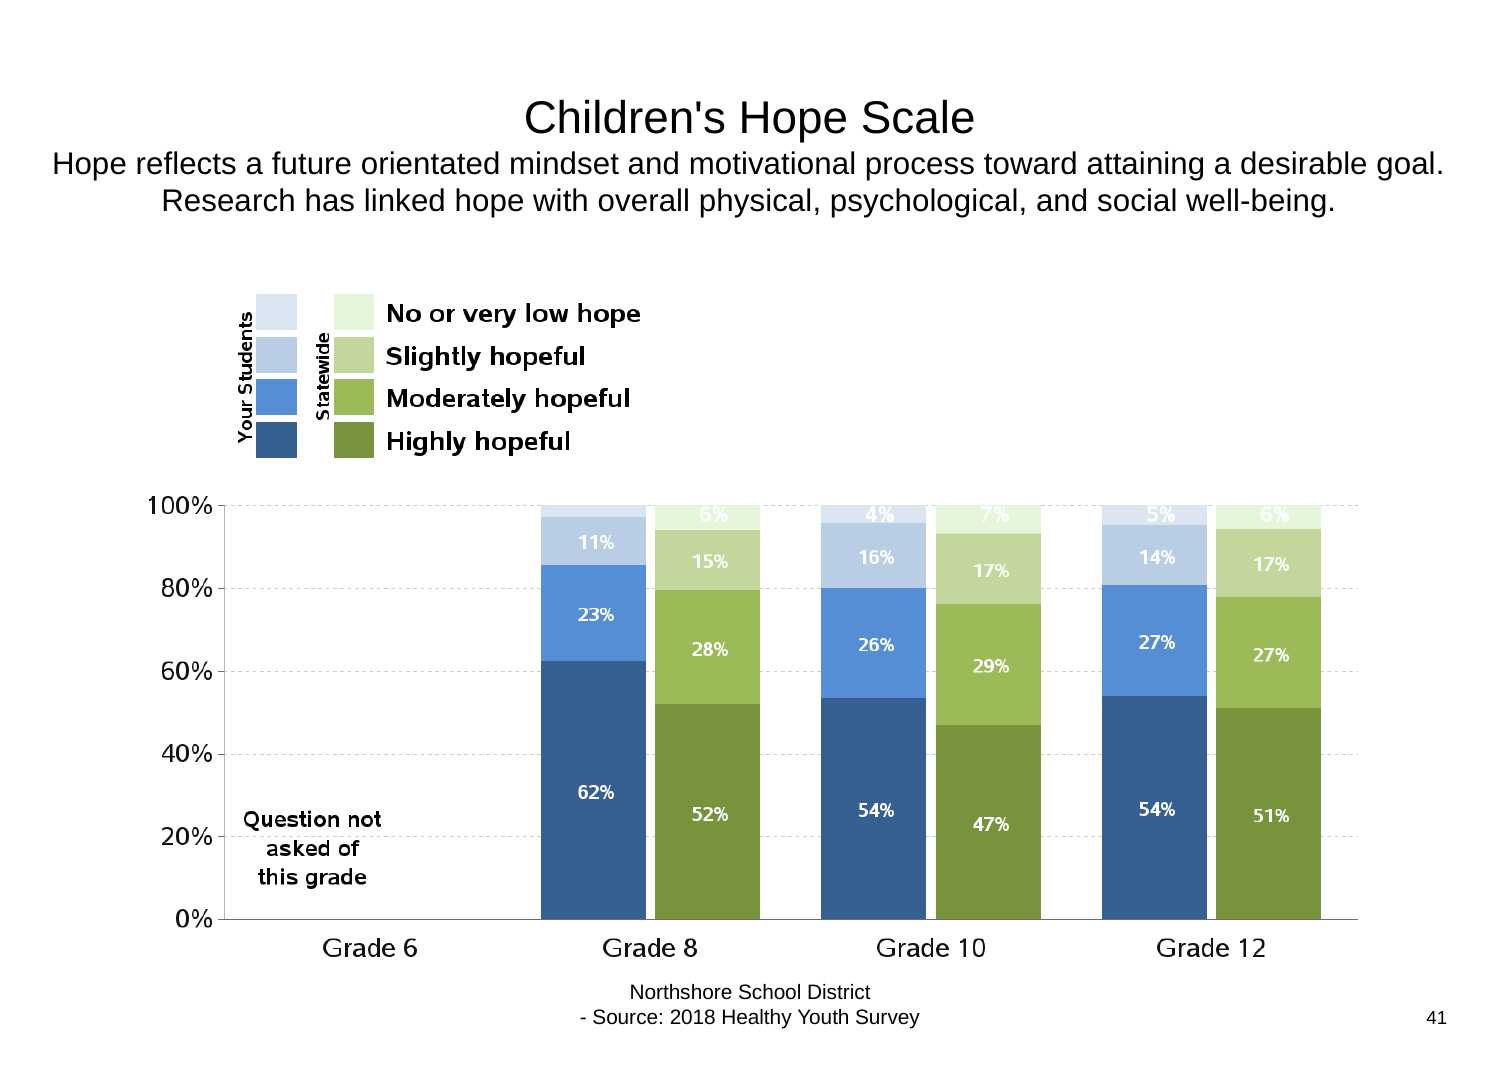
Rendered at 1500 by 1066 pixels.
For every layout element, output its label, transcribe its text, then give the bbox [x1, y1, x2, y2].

text_box Children's Hope Scale Hope reflects a future orientated mindset and motivational process toward attaining a desirable goal. Research has linked hope with overall physical, psychological, and social well-being. [37, 80, 1463, 226]
picture [100, 257, 1400, 970]
footer Northshore School District - Source: 2018 Healthy Youth Survey [393, 979, 1107, 1028]
slide_number 41 [1106, 1005, 1463, 1028]
